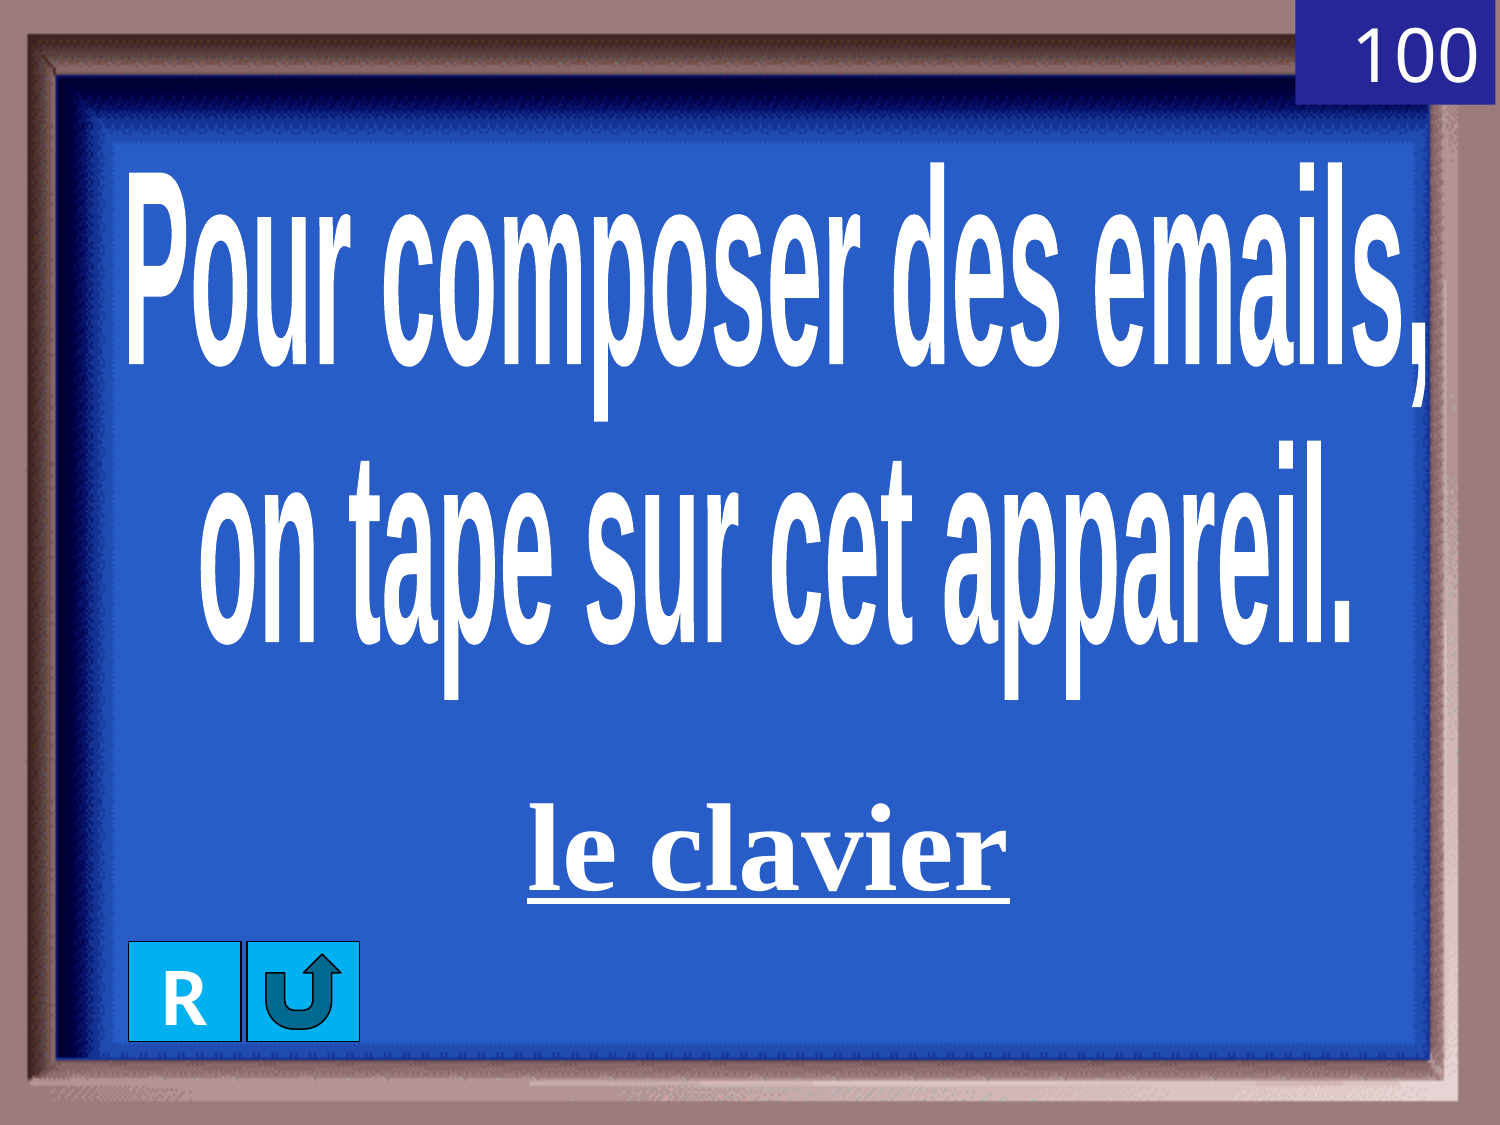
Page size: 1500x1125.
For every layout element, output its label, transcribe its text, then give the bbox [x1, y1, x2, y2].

text_box R [128, 941, 241, 1042]
text_box [247, 941, 360, 1042]
text_box 100 [1295, 0, 1496, 105]
picture [0, 0, 1500, 1125]
text_box le clavier [124, 758, 1413, 924]
